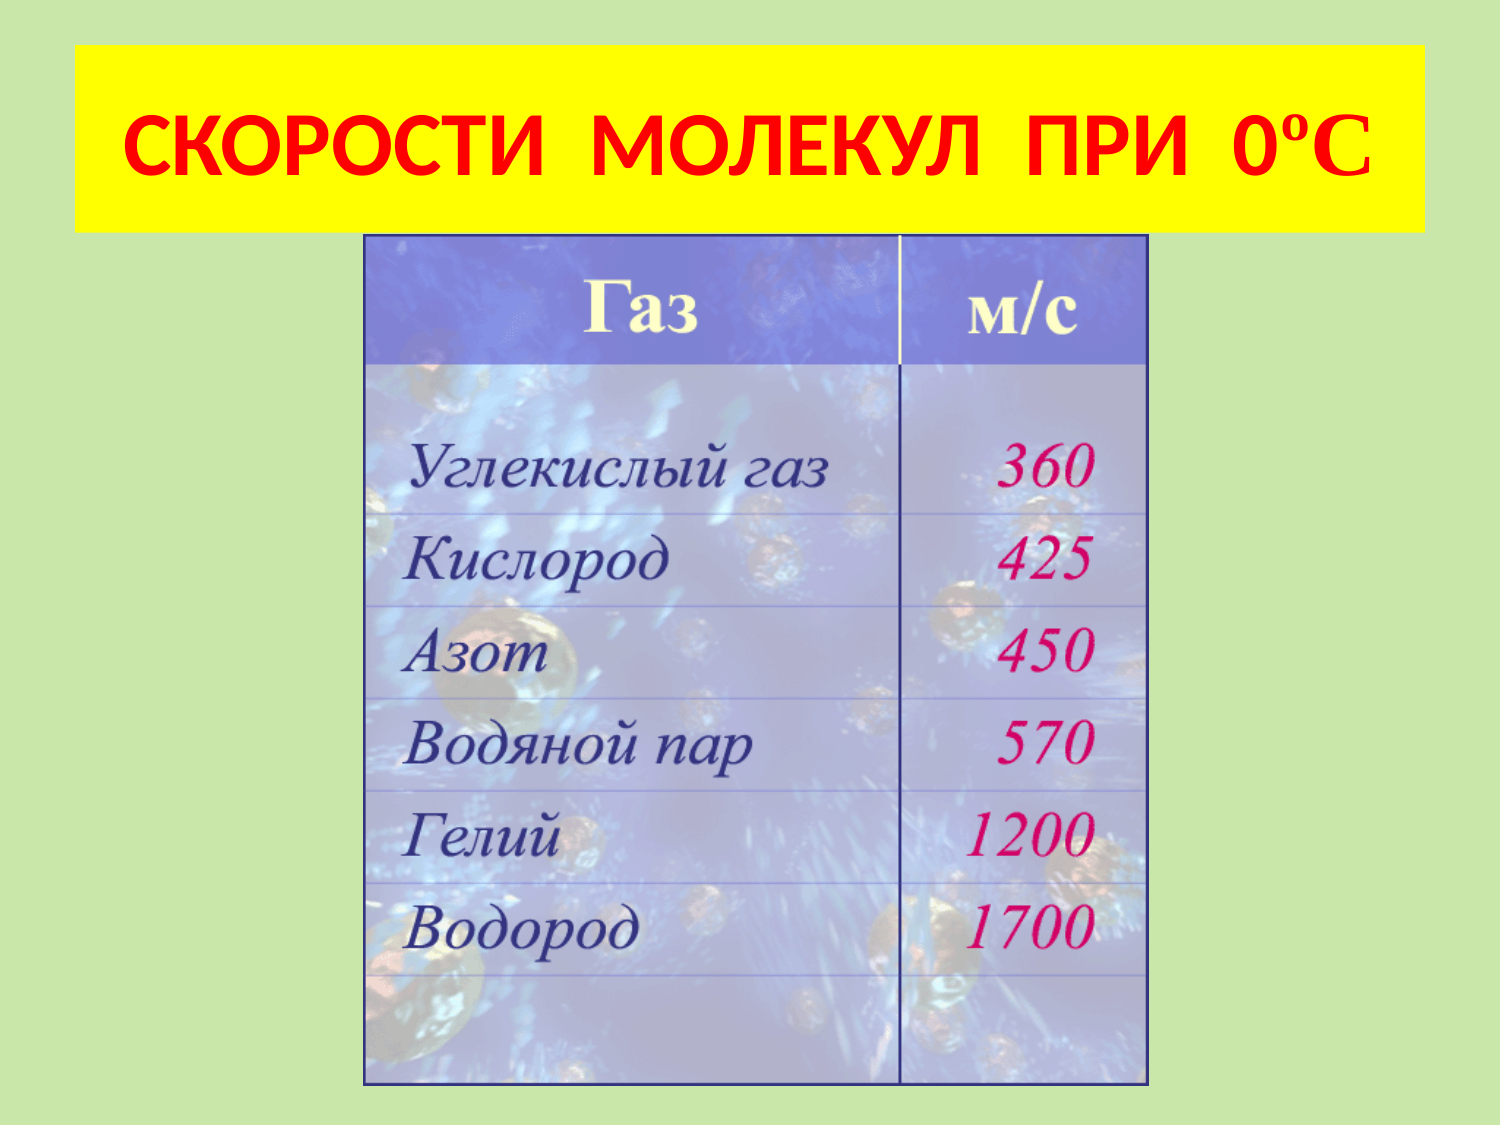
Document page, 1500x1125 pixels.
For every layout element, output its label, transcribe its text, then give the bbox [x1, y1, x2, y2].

title СКОРОСТИ МОЛЕКУЛ ПРИ 0ºС [75, 45, 1425, 233]
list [363, 234, 1149, 1086]
